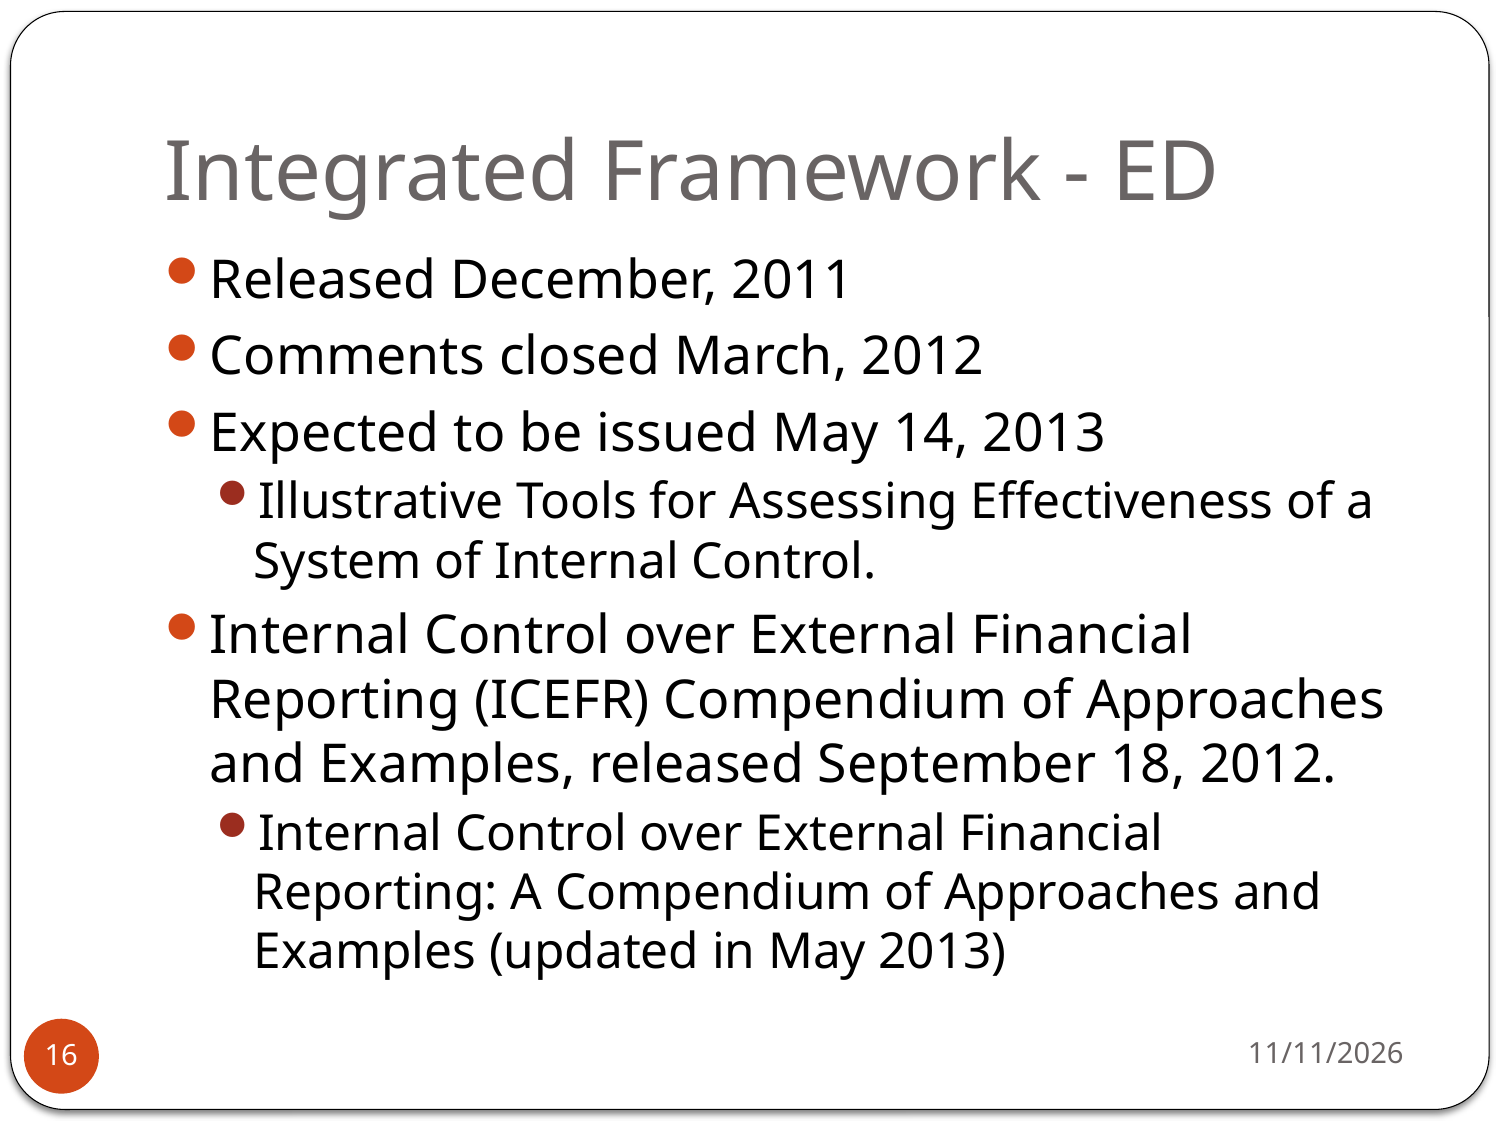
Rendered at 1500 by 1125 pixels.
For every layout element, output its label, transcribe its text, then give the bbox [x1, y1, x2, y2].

list Released December, 2011 Comments closed March, 2012 Expected to be issued May 14, 2013 Illustrative Tools for Assessing Effectiveness of a System of Internal Control. Internal Control over External Financial Reporting (ICEFR) Compendium of Approaches and Examples, released September 18, 2012. Internal Control over External Financial Reporting: A Compendium of Approaches and Examples (updated in May 2013) [150, 237, 1425, 988]
slide_number 16 [23, 1018, 99, 1094]
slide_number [1012, 1015, 1419, 1094]
title Integrated Framework - ED [150, 45, 1425, 233]
